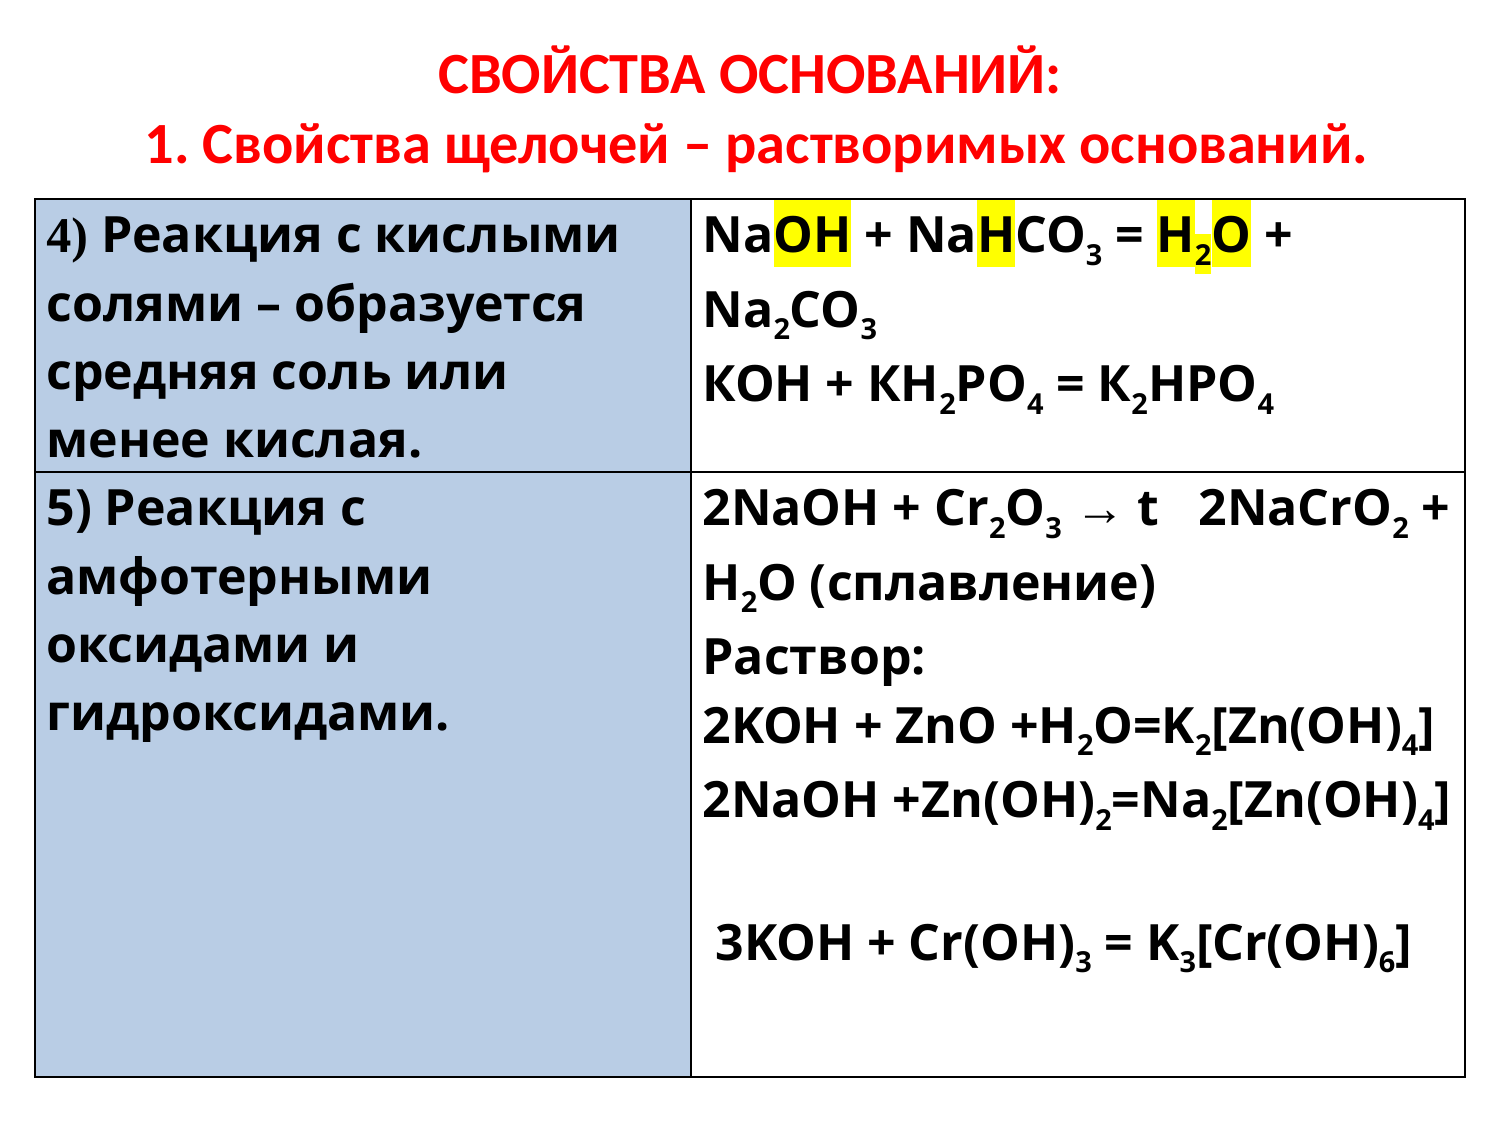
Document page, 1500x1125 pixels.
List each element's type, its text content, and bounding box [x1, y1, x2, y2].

table_cell 2NaOH + Cr2O3 → t 2NaCrO2 + H2O (сплавление) Раствор: 2KOH + ZnO +H2O=K2[Zn(OH)4] 2NaOH +Zn(OH)2=Na2[Zn(OH)4] 3KOH + Cr(OH)3 = K3[Cr(OH)6] [692, 473, 1464, 1076]
table_header NaOH + NaHCO3 = H2O + Na2CO3 КОН + КН2РО4 = К2НРО4 [692, 200, 1464, 471]
title СВОЙСТВА ОСНОВАНИЙ: 1. Свойства щелочей – растворимых оснований. [75, 23, 1425, 188]
table_header 4) Реакция с кислыми солями – образуется средняя соль или менее кислая. [36, 200, 690, 471]
table_cell 5) Реакция с амфотерными оксидами и гидроксидами. [36, 473, 690, 1076]
